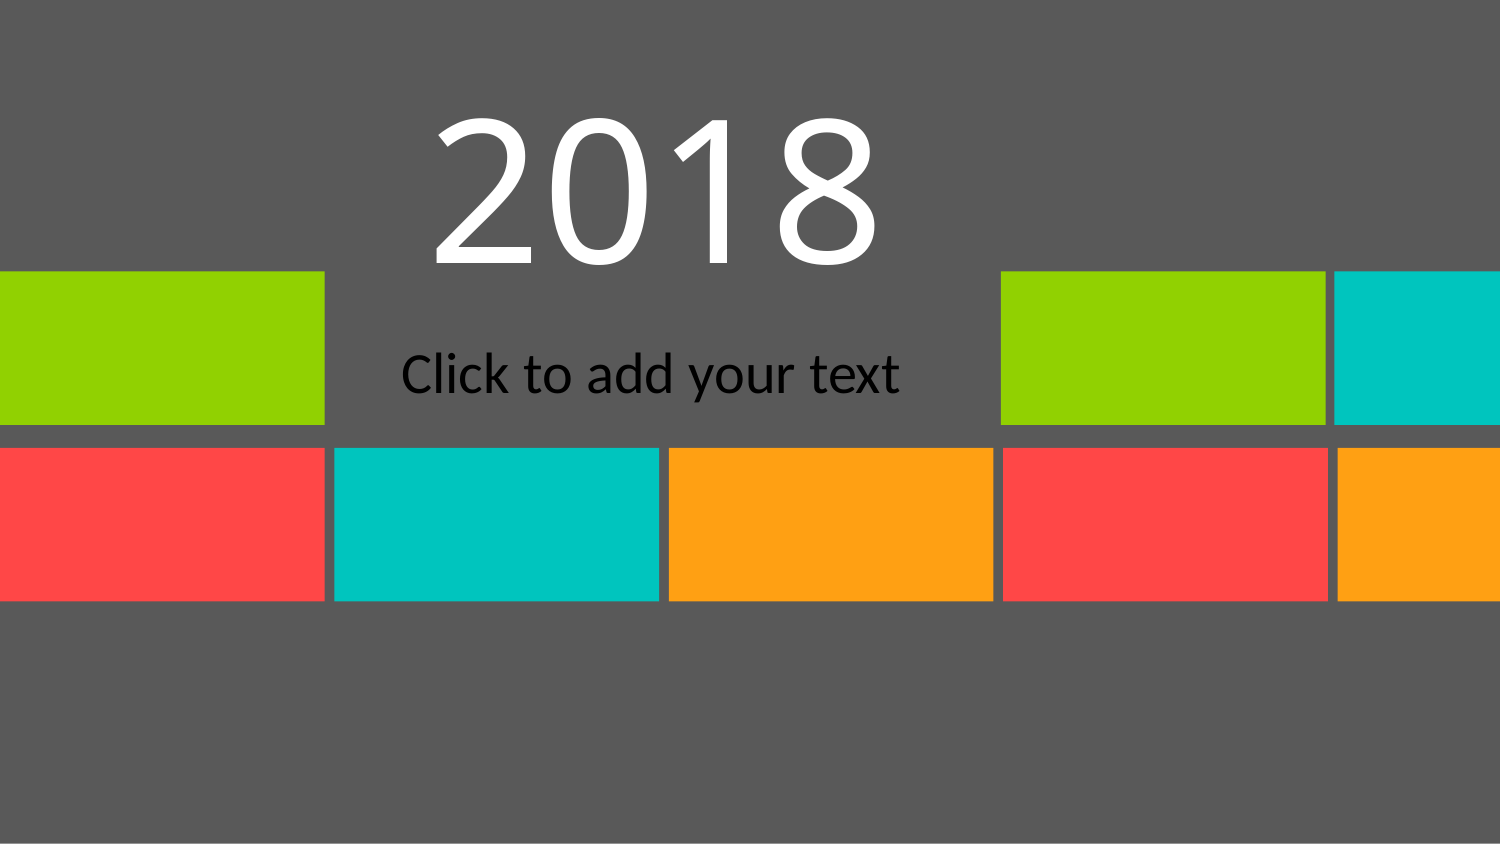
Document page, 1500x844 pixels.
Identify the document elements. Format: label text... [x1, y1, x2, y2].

text_box [1001, 446, 1330, 603]
text_box [332, 446, 661, 603]
text_box [667, 446, 996, 603]
text_box [0, 269, 327, 427]
text_box 2018 [413, 55, 901, 311]
text_box [999, 269, 1328, 427]
text_box [1335, 446, 1500, 603]
text_box [0, 446, 327, 603]
text_box [1332, 269, 1500, 427]
text_box Click to add your text [386, 327, 917, 413]
